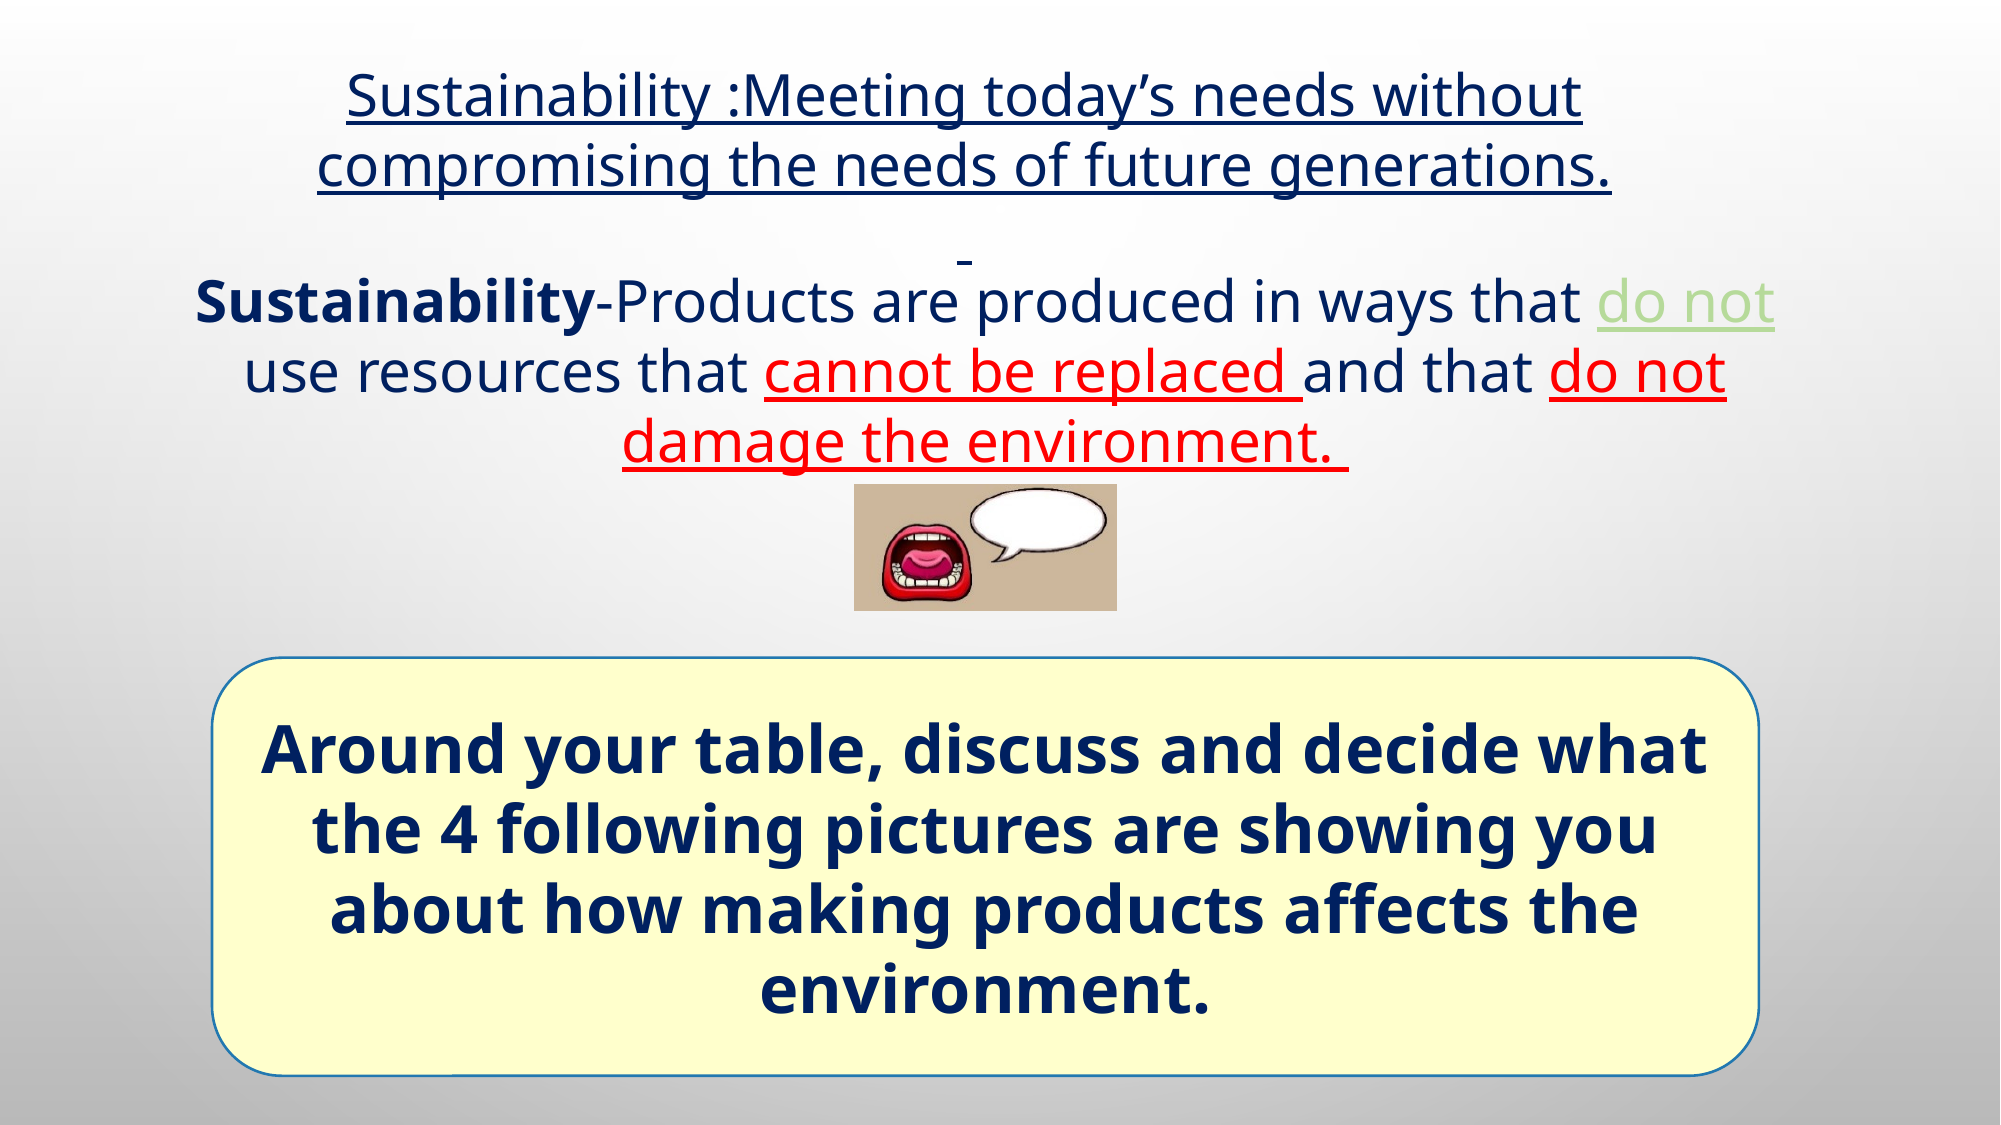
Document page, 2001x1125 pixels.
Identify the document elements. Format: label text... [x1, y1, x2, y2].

text_box Around your table, discuss and decide what the 4 following pictures are showing you about how making products affects the environment. [210, 656, 1761, 1078]
text_box Sustainability :Meeting today’s needs without compromising the needs of future generations. [297, 50, 1631, 257]
text_box Sustainability-Products are produced in ways that do not use resources that cannot be replaced and that do not damage the environment. [136, 257, 1835, 482]
picture [0, 0, 2000, 1125]
